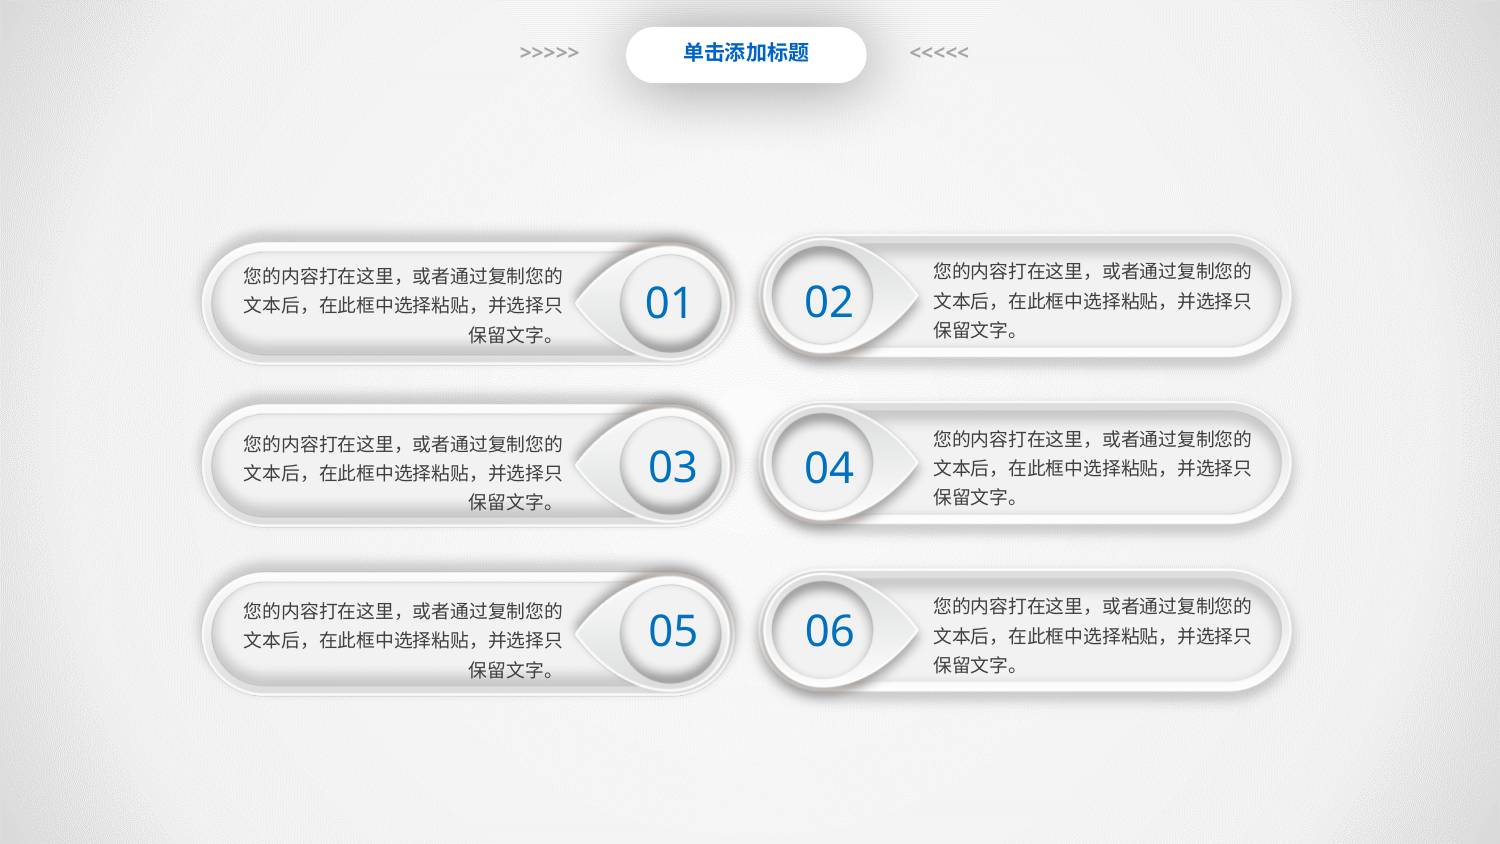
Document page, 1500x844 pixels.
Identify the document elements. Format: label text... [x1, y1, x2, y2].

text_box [738, 221, 1312, 384]
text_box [738, 388, 1312, 551]
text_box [626, 26, 867, 84]
picture [0, 0, 1500, 844]
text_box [738, 556, 1312, 718]
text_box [181, 215, 755, 377]
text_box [181, 545, 755, 708]
text_box <<<<< [894, 32, 985, 73]
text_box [181, 377, 755, 539]
text_box >>>>> [504, 32, 595, 73]
